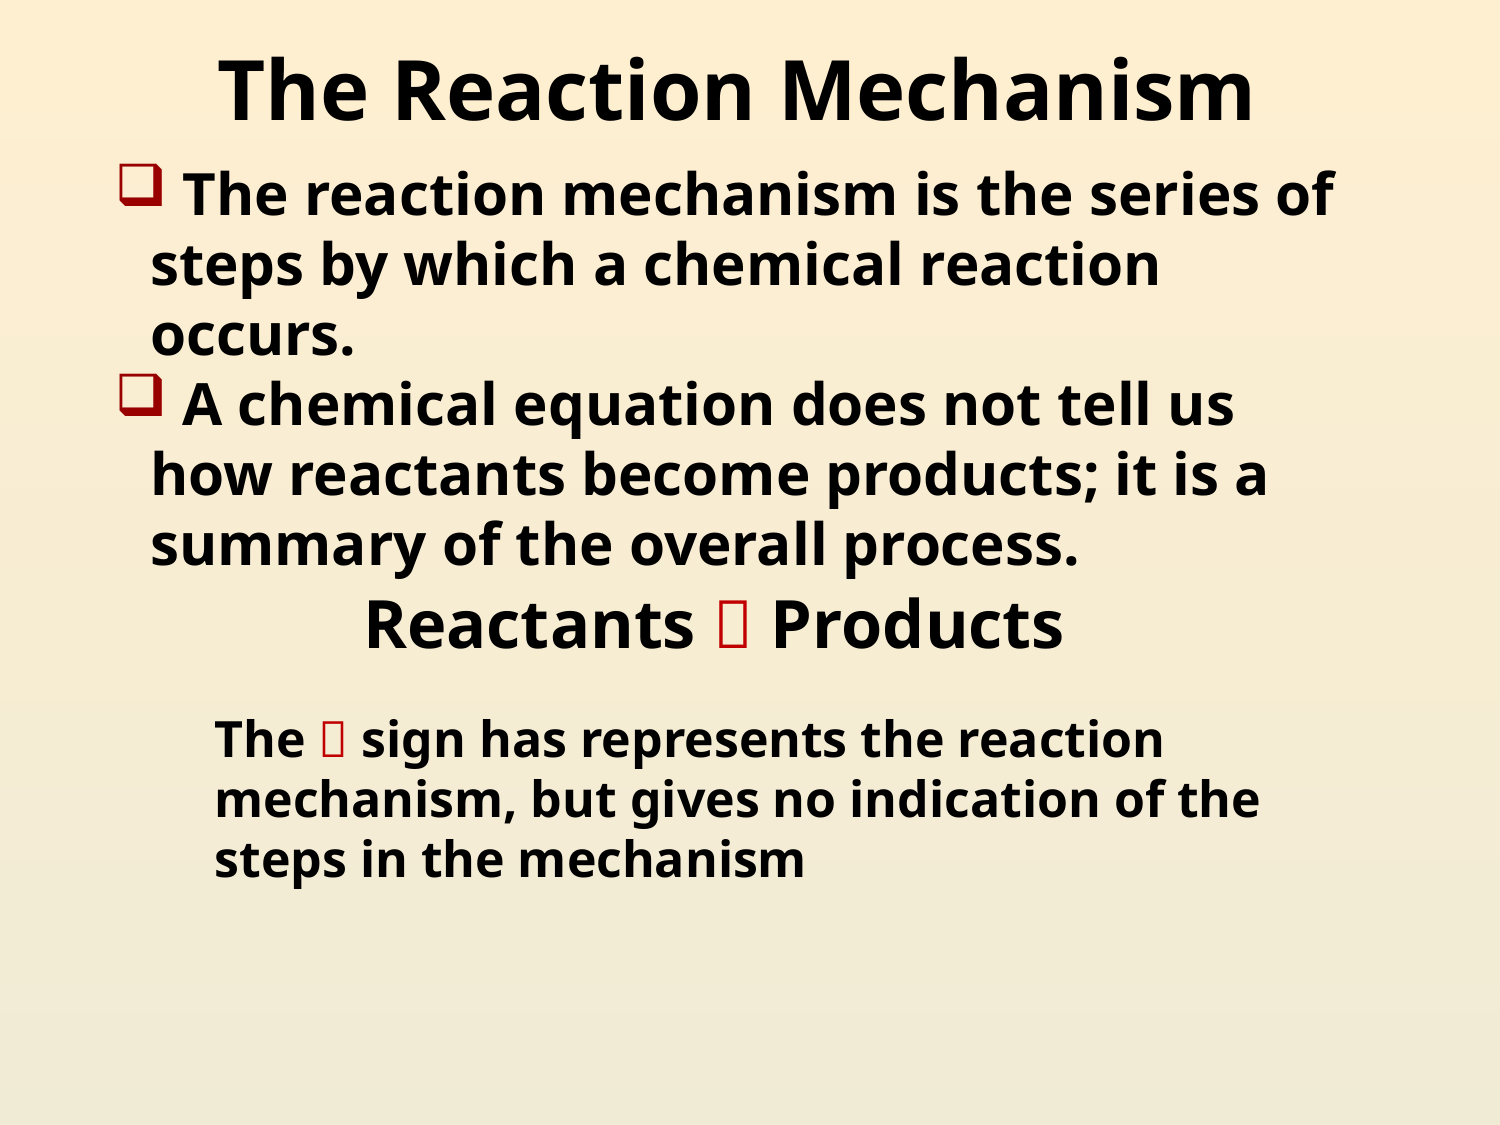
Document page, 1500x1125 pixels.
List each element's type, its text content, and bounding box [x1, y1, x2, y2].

title The Reaction Mechanism [99, 37, 1376, 138]
text_box The reaction mechanism is the series of steps by which a chemical reaction occurs. A chemical equation does not tell us how reactants become products; it is a summary of the overall process. [99, 149, 1370, 585]
text_box The  sign has represents the reaction mechanism, but gives no indication of the steps in the mechanism [200, 699, 1291, 895]
text_box Reactants  Products [348, 574, 1081, 670]
